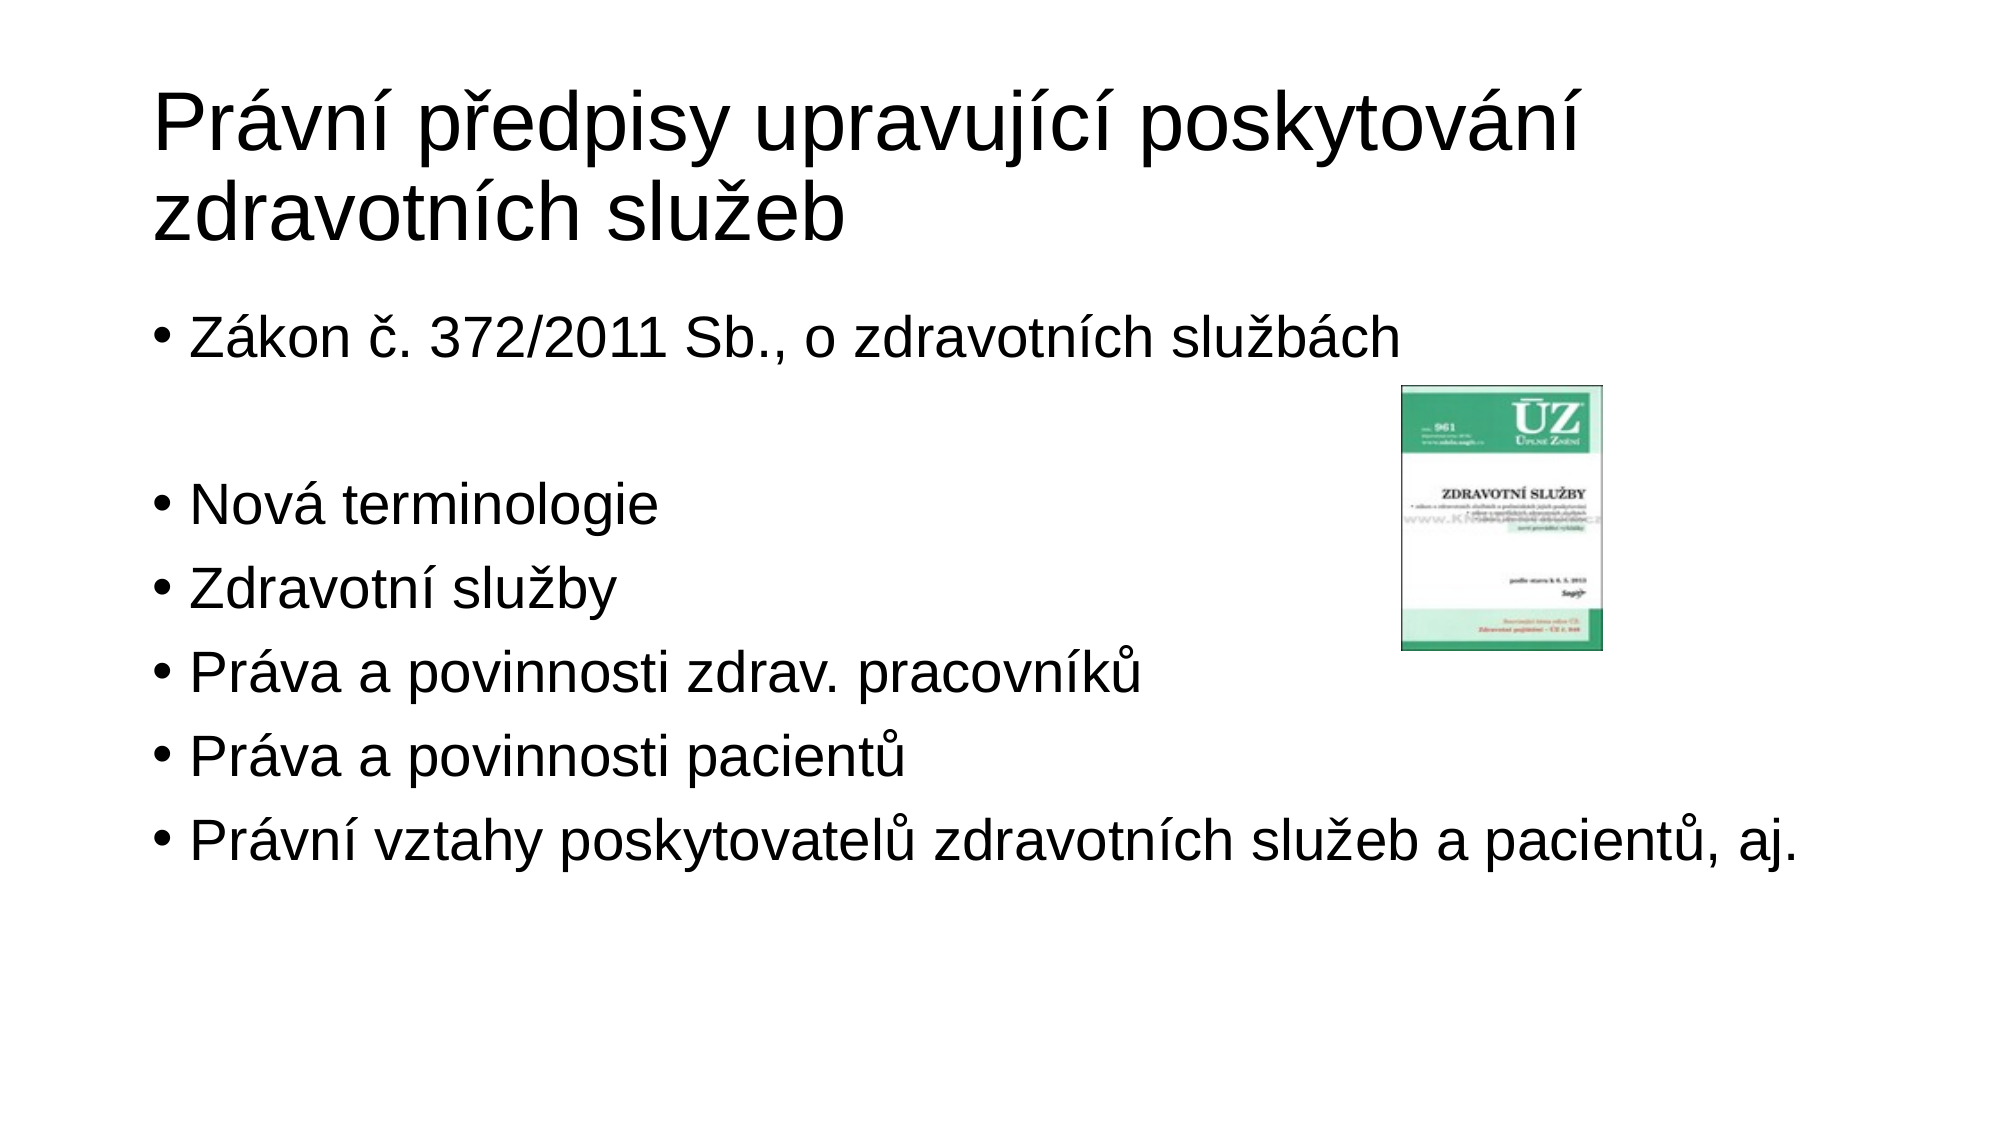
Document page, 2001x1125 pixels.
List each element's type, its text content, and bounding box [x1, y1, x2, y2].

picture [1401, 385, 1603, 651]
list Zákon č. 372/2011 Sb., o zdravotních službách Nová terminologie Zdravotní služby Práva a povinnosti zdrav. pracovníků Práva a povinnosti pacientů Právní vztahy poskytovatelů zdravotních služeb a pacientů, aj. [137, 299, 1863, 1014]
title Právní předpisy upravující poskytování zdravotních služeb [137, 59, 1863, 278]
